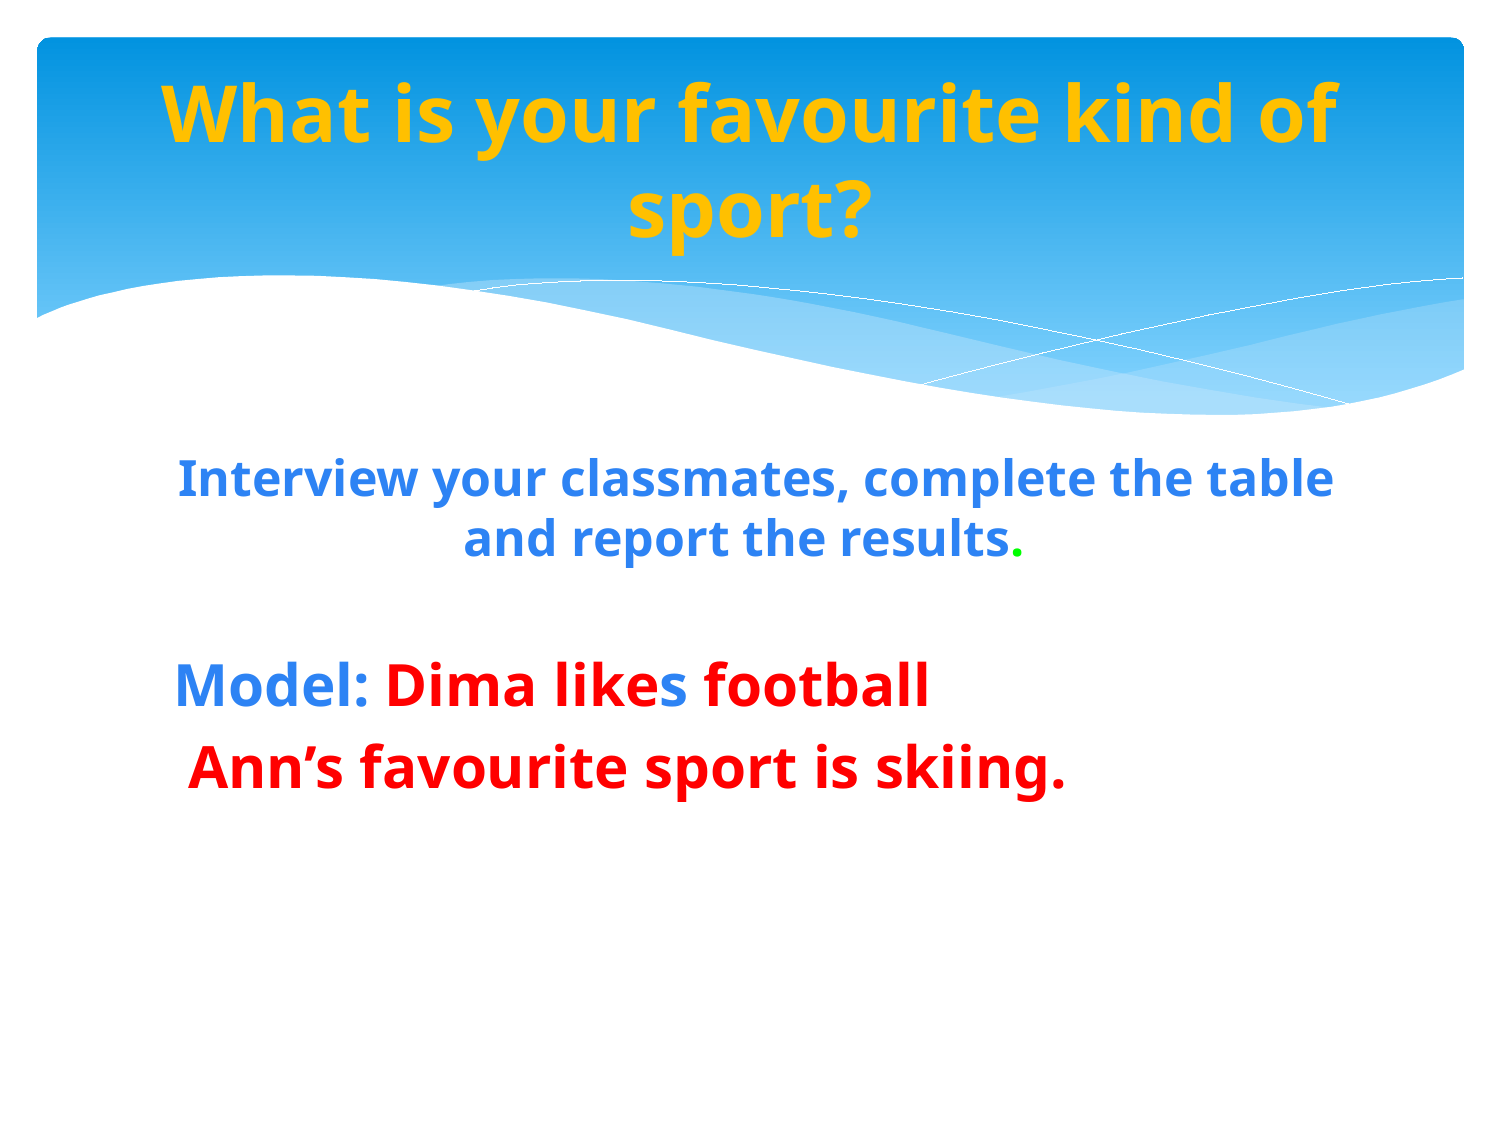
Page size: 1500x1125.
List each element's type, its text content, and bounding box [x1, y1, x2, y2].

title What is your favourite kind of sport? [75, 55, 1425, 261]
list Interview your classmates, complete the table and report the results. Model: Dima likes football Ann’s favourite sport is skiing. [143, 438, 1359, 1005]
